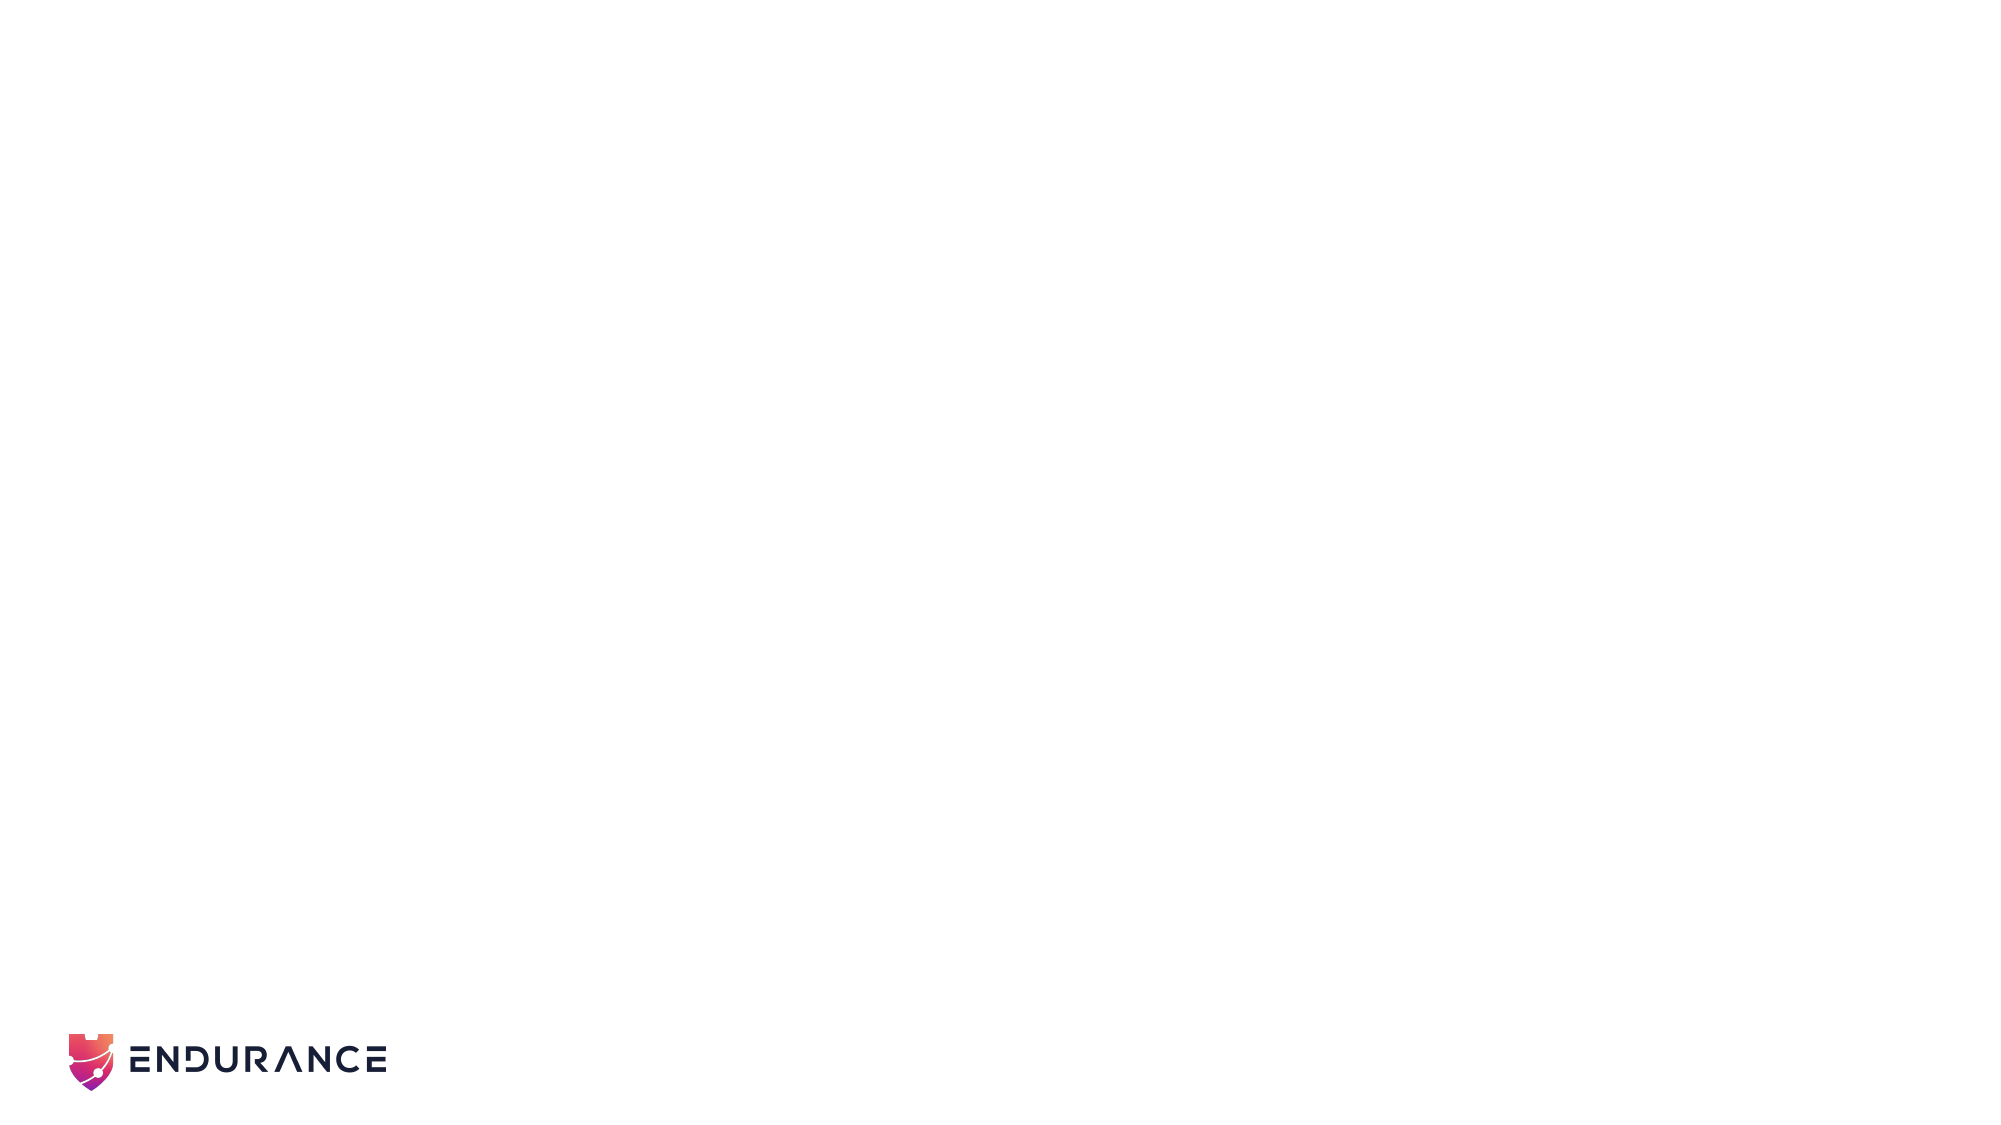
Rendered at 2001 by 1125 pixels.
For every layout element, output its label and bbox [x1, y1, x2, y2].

picture [69, 1034, 386, 1091]
